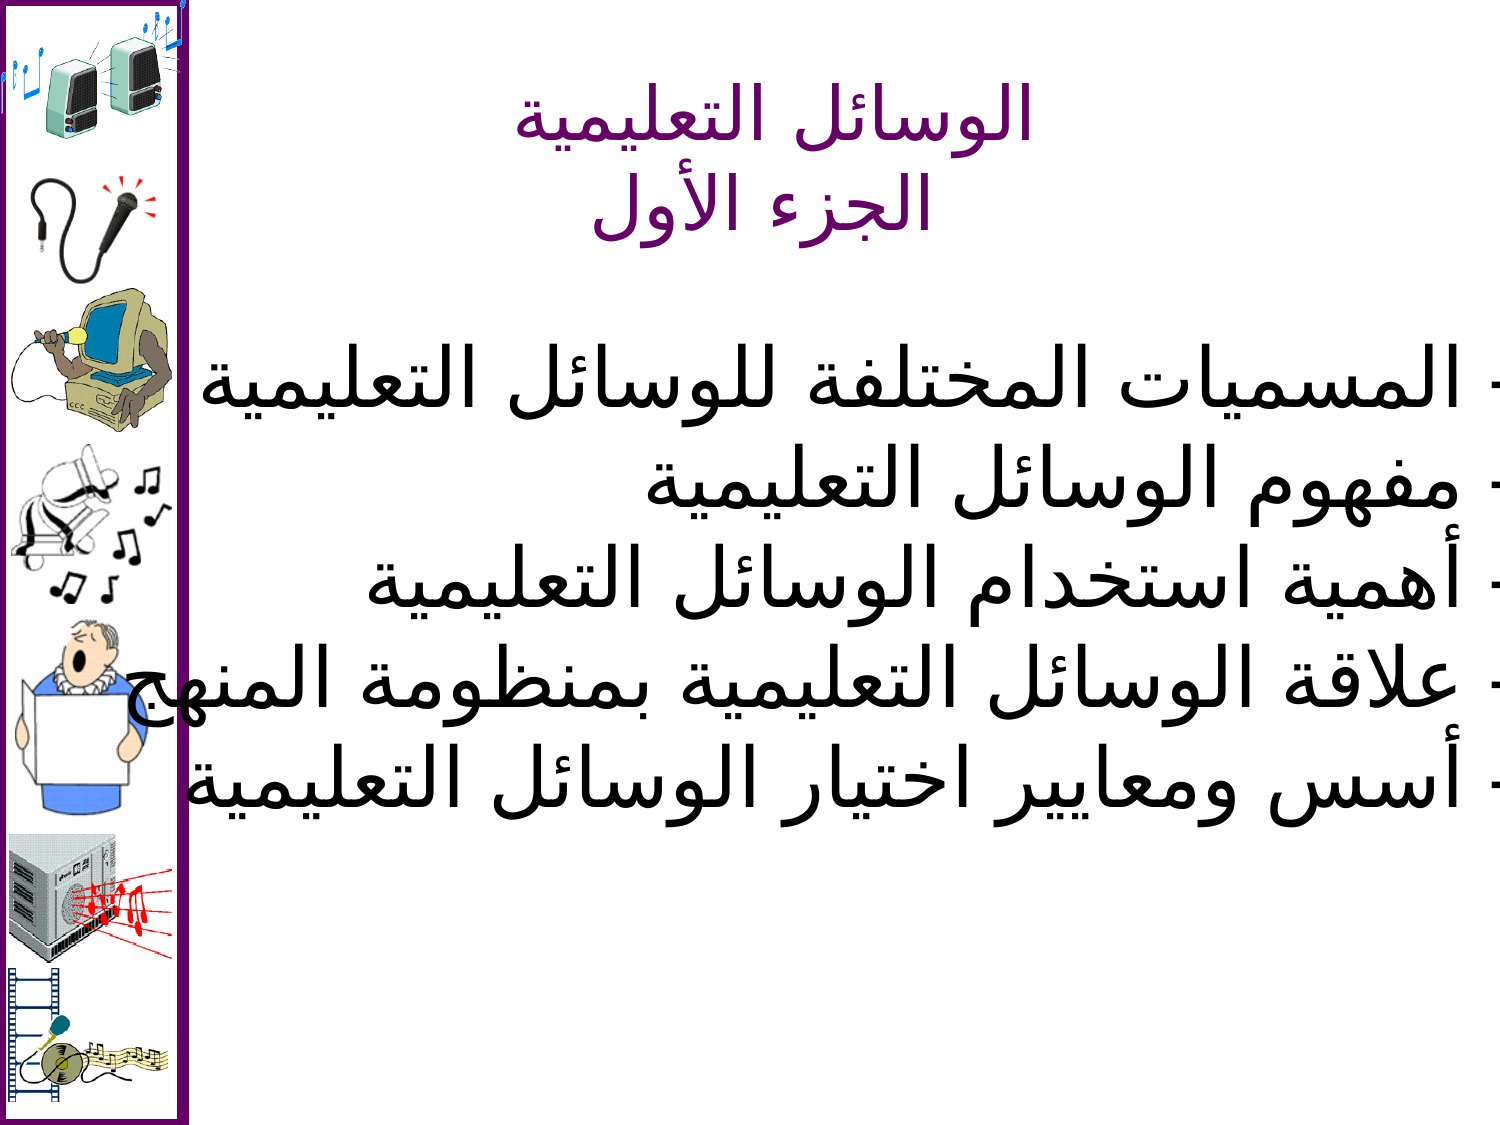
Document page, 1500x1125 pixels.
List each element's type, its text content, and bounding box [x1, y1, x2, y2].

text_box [0, 0, 187, 1125]
text_box الوسائل التعليمية الجزء الأول [433, 58, 1116, 254]
text_box 1- المسميات المختلفة للوسائل التعليمية 2- مفهوم الوسائل التعليمية 3- أهمية استخدام الوسائل التعليمية 4- علاقة الوسائل التعليمية بمنظومة المنهج 5- أسس ومعايير اختيار الوسائل التعليمية [190, 316, 1500, 832]
